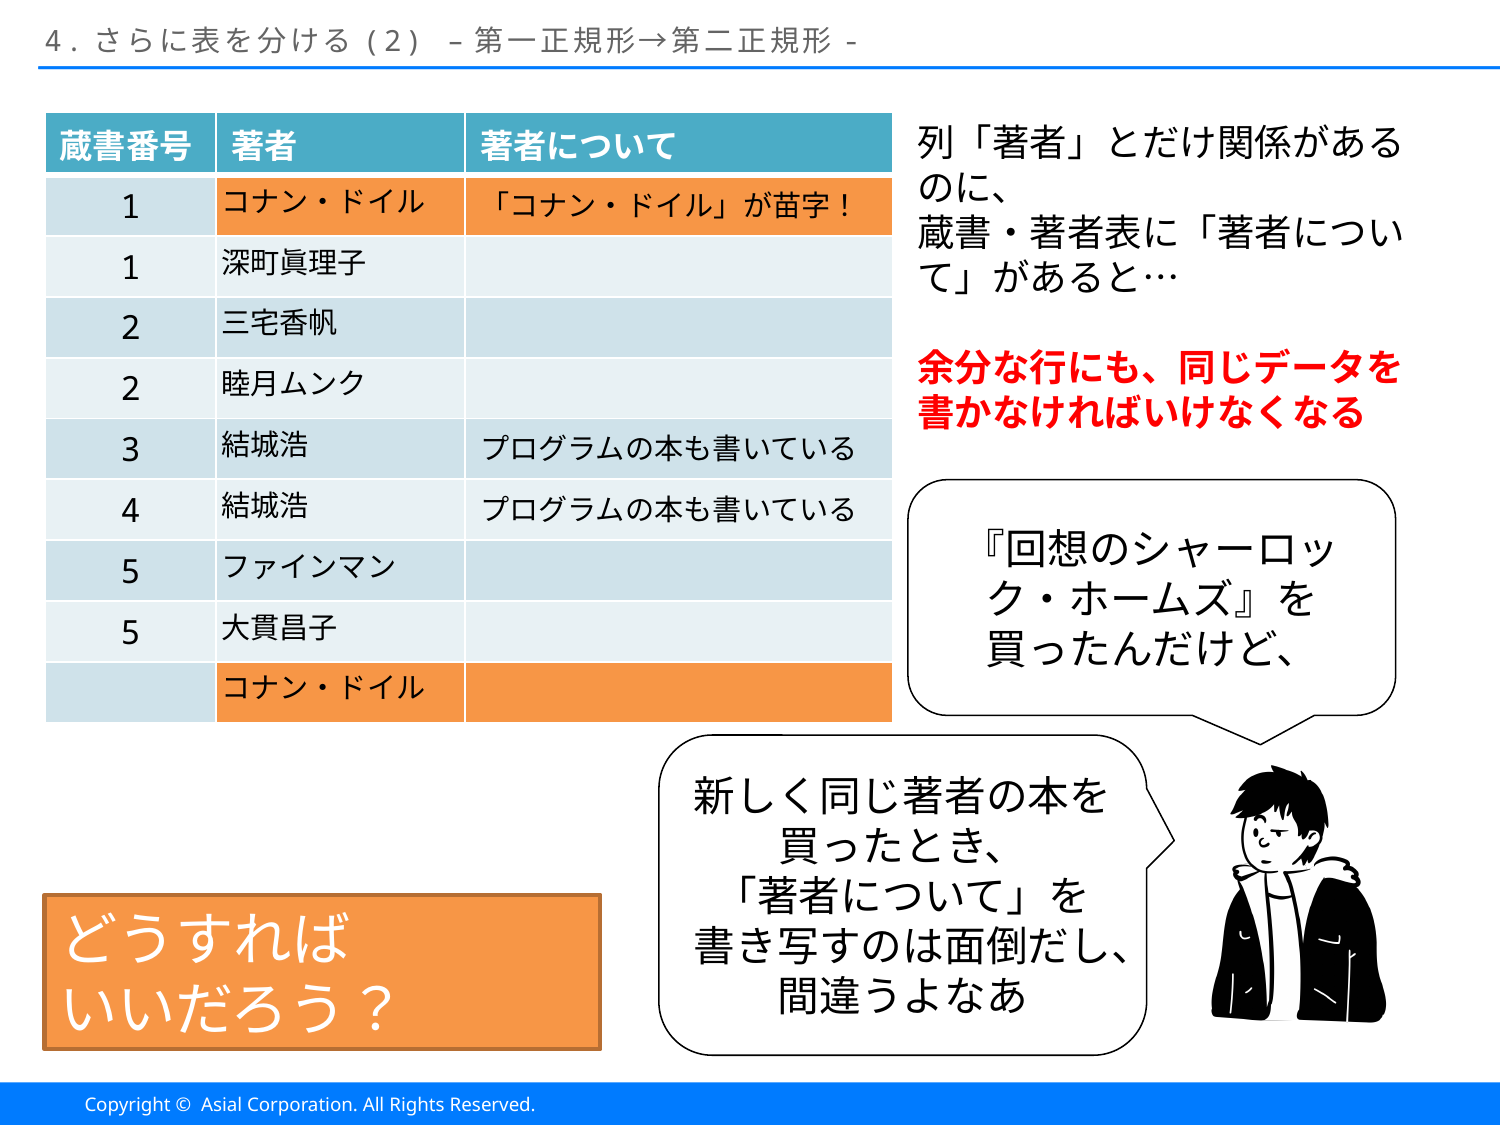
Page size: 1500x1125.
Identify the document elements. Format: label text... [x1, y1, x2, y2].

table_cell 大貫昌子 [217, 602, 464, 661]
table_header 著者について [466, 113, 892, 172]
table_cell [466, 541, 892, 600]
table_cell [466, 663, 892, 722]
table_cell 5 [46, 602, 215, 661]
table_cell コナン・ドイル [217, 178, 464, 235]
table_cell コナン・ドイル [217, 663, 464, 722]
table_cell 5 [46, 541, 215, 600]
picture [1204, 759, 1393, 1030]
table_cell [46, 663, 215, 722]
table_cell 睦月ムンク [217, 359, 464, 418]
text_box 新しく同じ著者の本を買ったとき、 「著者について」を 書き写すのは面倒だし、 間違うよなあ [656, 732, 1177, 1058]
table_cell 1 [46, 237, 215, 296]
table_cell 結城浩 [217, 419, 464, 478]
title 4.さらに表を分ける(2) –第一正規形→第二正規形- [29, 7, 1223, 72]
table_cell 三宅香帆 [217, 298, 464, 357]
table_cell プログラムの本も書いている [466, 480, 892, 539]
table_cell 2 [46, 359, 215, 418]
table_cell 1 [46, 178, 215, 235]
text_box 列「著者」とだけ関係があるのに、 蔵書・著者表に「著者について」があると… 余分な行にも、同じデータを書かなければいけなくなる [902, 112, 1456, 442]
text_box どうすれば いいだろう？ [42, 893, 602, 1051]
table_header 著者 [217, 113, 464, 172]
table_cell 深町眞理子 [217, 237, 464, 296]
table_cell [466, 237, 892, 296]
table_cell 「コナン・ドイル」が苗字！ [466, 178, 892, 235]
table_cell 3 [46, 419, 215, 478]
table_cell [466, 359, 892, 418]
table_cell プログラムの本も書いている [466, 419, 892, 478]
table_cell 結城浩 [217, 480, 464, 539]
table_cell 2 [46, 298, 215, 357]
table_cell ファインマン [217, 541, 464, 600]
text_box 『回想のシャーロック・ホームズ』を 買ったんだけど、 [905, 477, 1398, 747]
table_cell [466, 298, 892, 357]
table_header 蔵書番号 [46, 113, 215, 172]
table_cell 4 [46, 480, 215, 539]
table_cell [466, 602, 892, 661]
